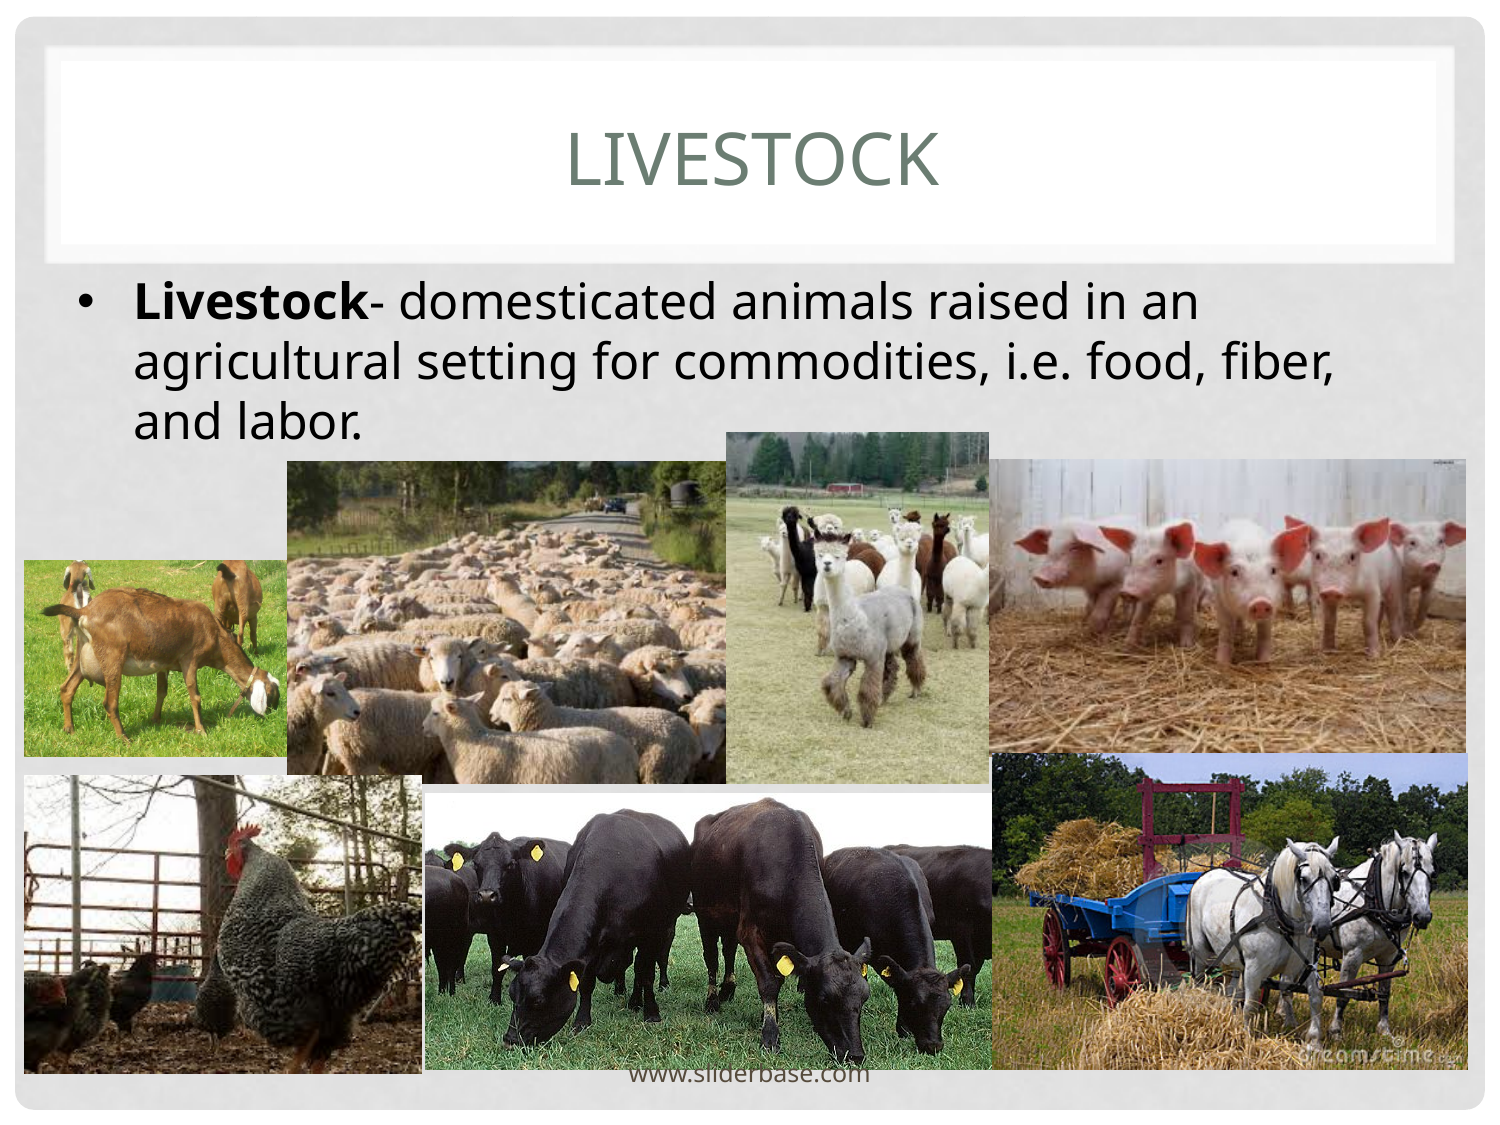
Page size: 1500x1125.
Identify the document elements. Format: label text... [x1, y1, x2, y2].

picture [24, 432, 1468, 1074]
text_box Livestock- domesticated animals raised in an agricultural setting for commodities, i.e. food, fiber, and labor. [62, 262, 1400, 458]
title Livestock [147, 62, 1358, 250]
footer www.sliderbase.com [512, 1070, 988, 1103]
